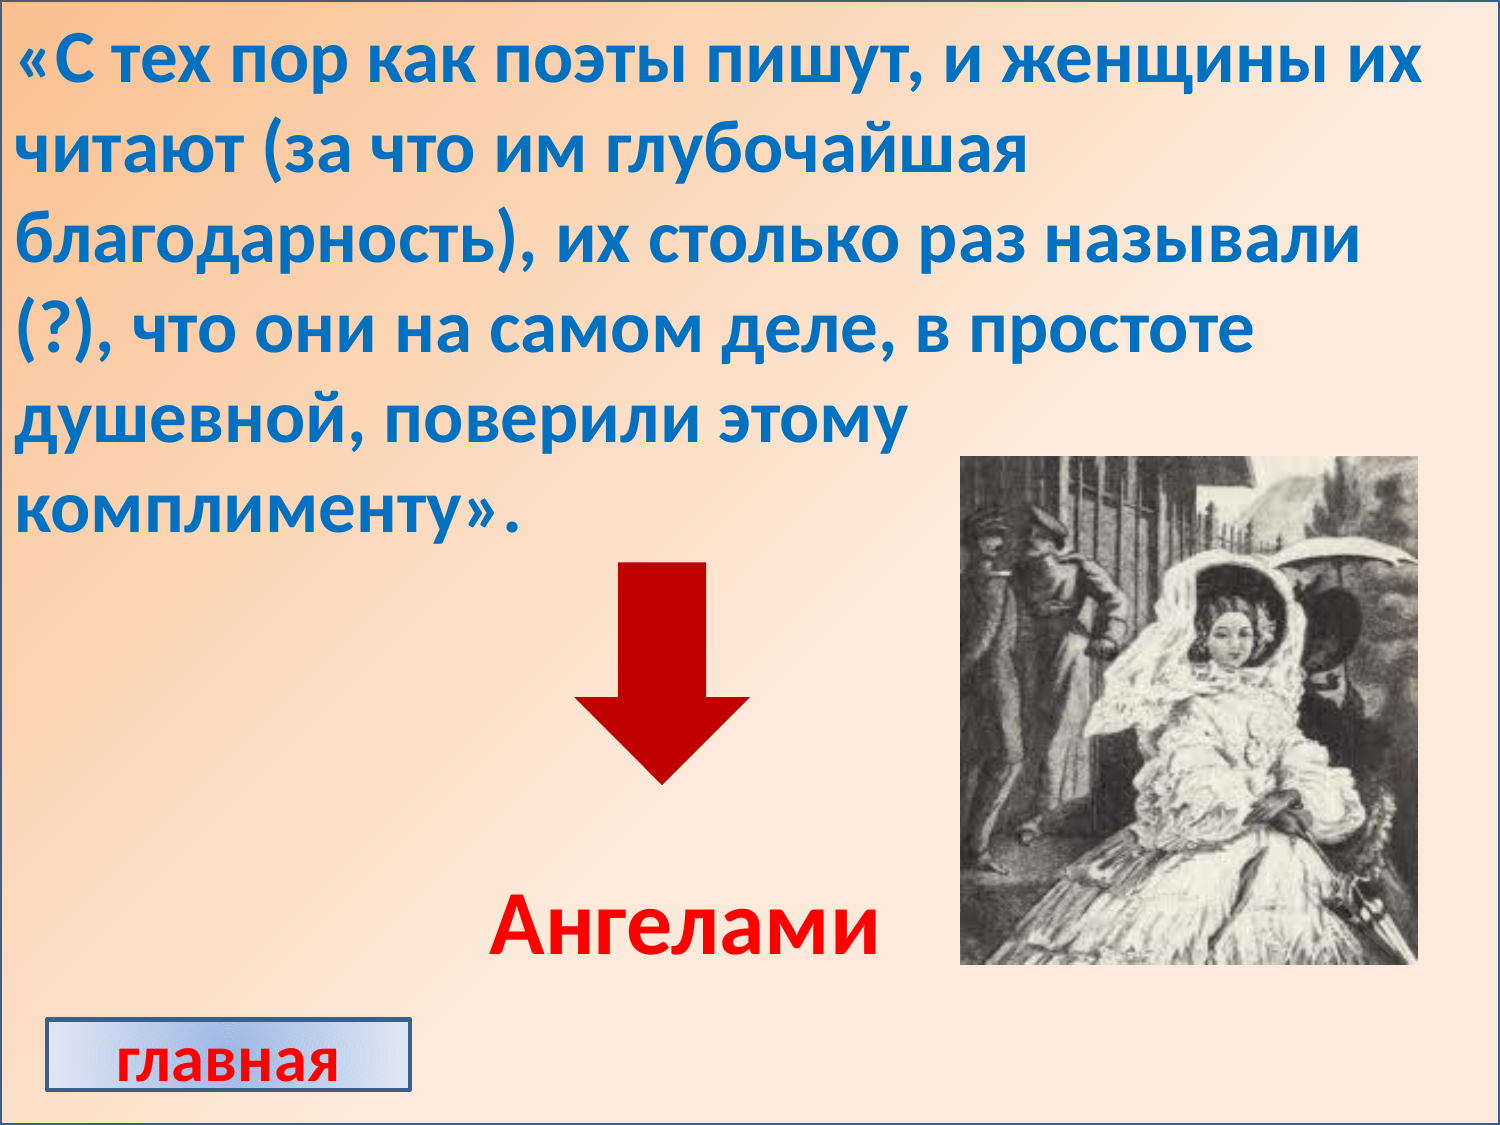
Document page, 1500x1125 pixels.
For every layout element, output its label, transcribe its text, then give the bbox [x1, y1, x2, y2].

text_box [0, 0, 1500, 1125]
text_box Ангелами [421, 855, 950, 1026]
text_box главная [45, 1017, 412, 1092]
text_box [572, 560, 752, 788]
picture [960, 456, 1419, 966]
text_box «С тех пор как поэты пишут, и женщины их читают (за что им глубочайшая благодарность), их столько раз называли (?), что они на самом деле, в простоте душевной, поверили этому комплименту». [0, 0, 1442, 555]
